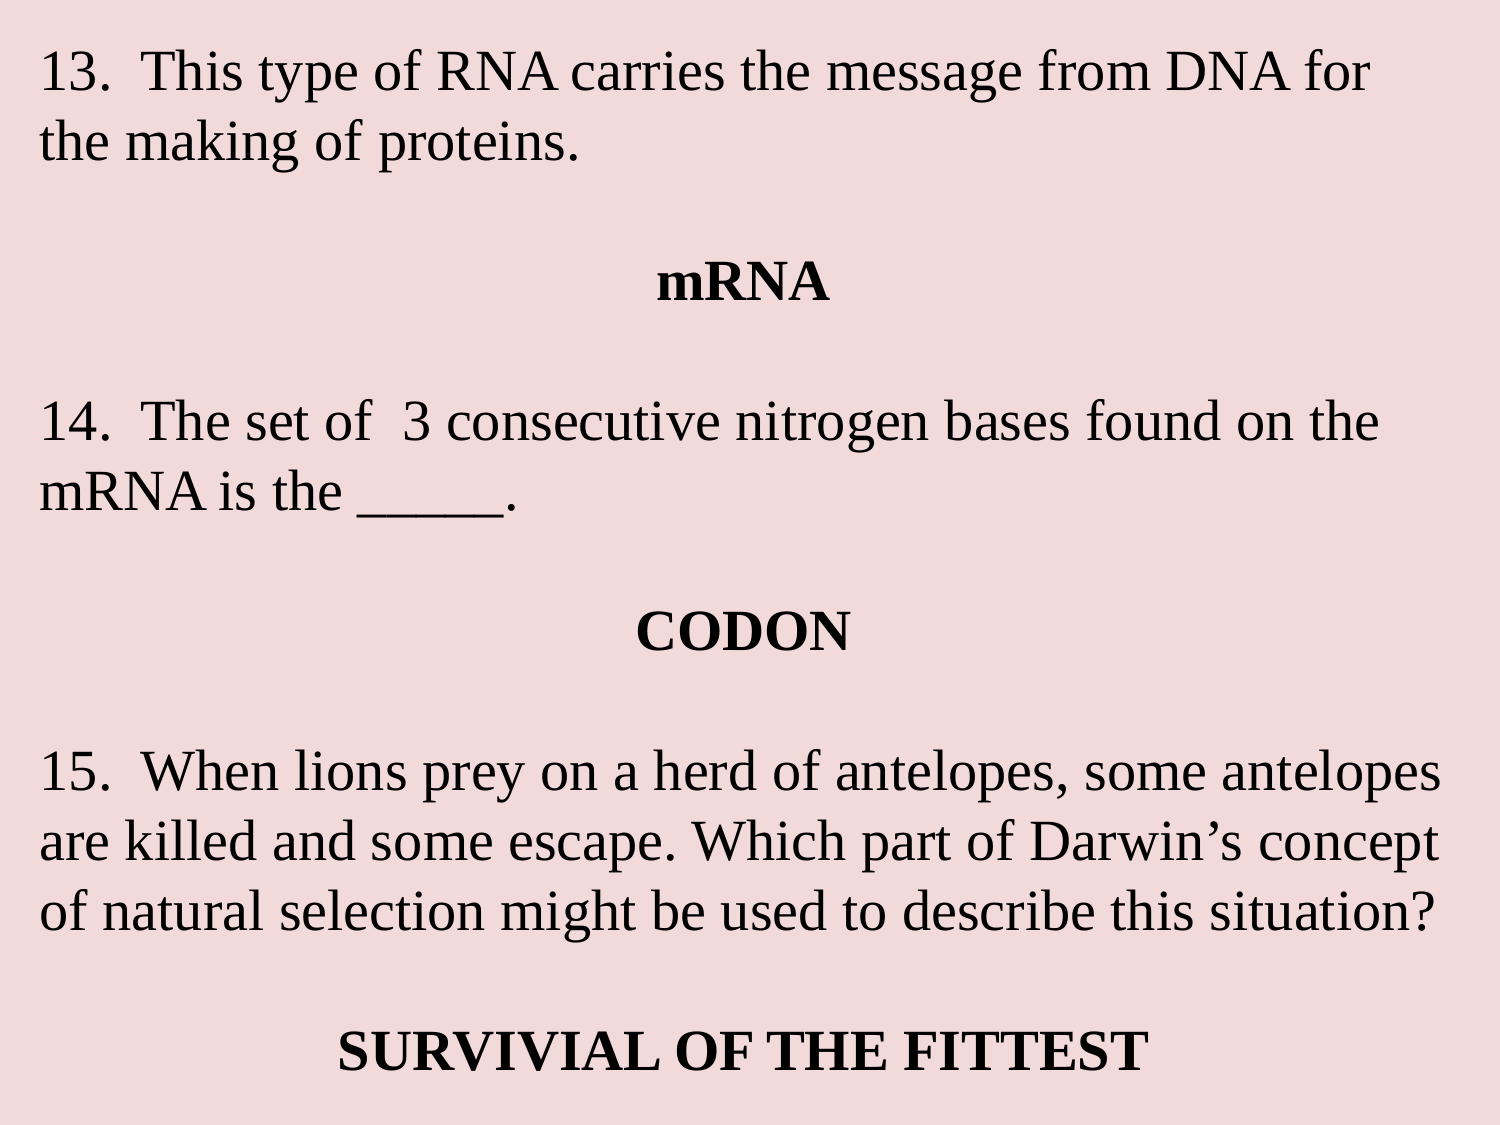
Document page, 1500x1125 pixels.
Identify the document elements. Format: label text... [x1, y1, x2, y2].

text_box 13. This type of RNA carries the message from DNA for the making of proteins. mRNA 14. The set of 3 consecutive nitrogen bases found on the mRNA is the _____. CODON 15. When lions prey on a herd of antelopes, some antelopes are killed and some escape. Which part of Darwin’s concept of natural selection might be used to describe this situation? SURVIVIAL OF THE FITTEST [24, 24, 1463, 1090]
